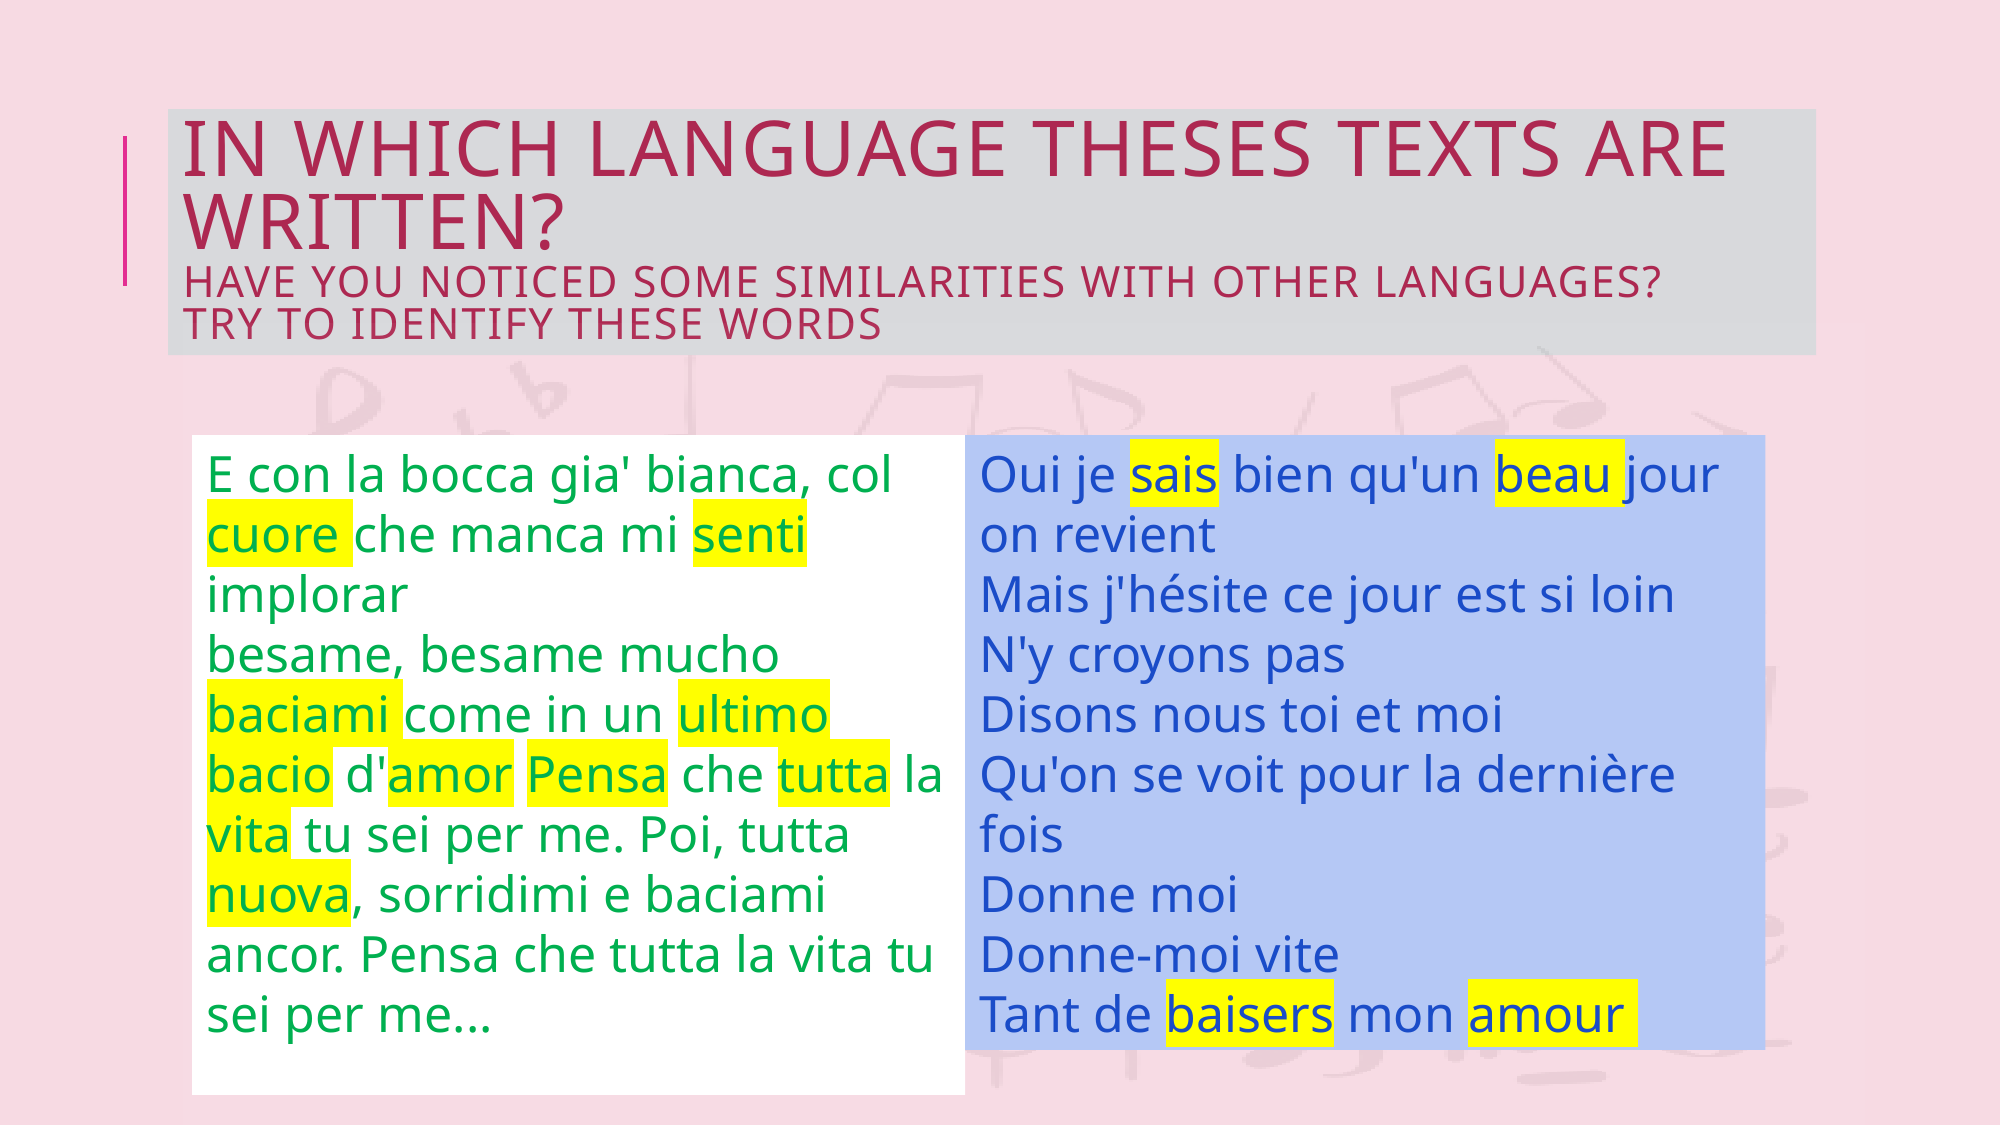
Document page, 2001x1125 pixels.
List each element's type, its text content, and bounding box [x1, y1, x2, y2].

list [183, 322, 1866, 1125]
title In which language theses texts are written? Have you noticed some similarities with other languages? Try to identify these words [168, 109, 1817, 356]
